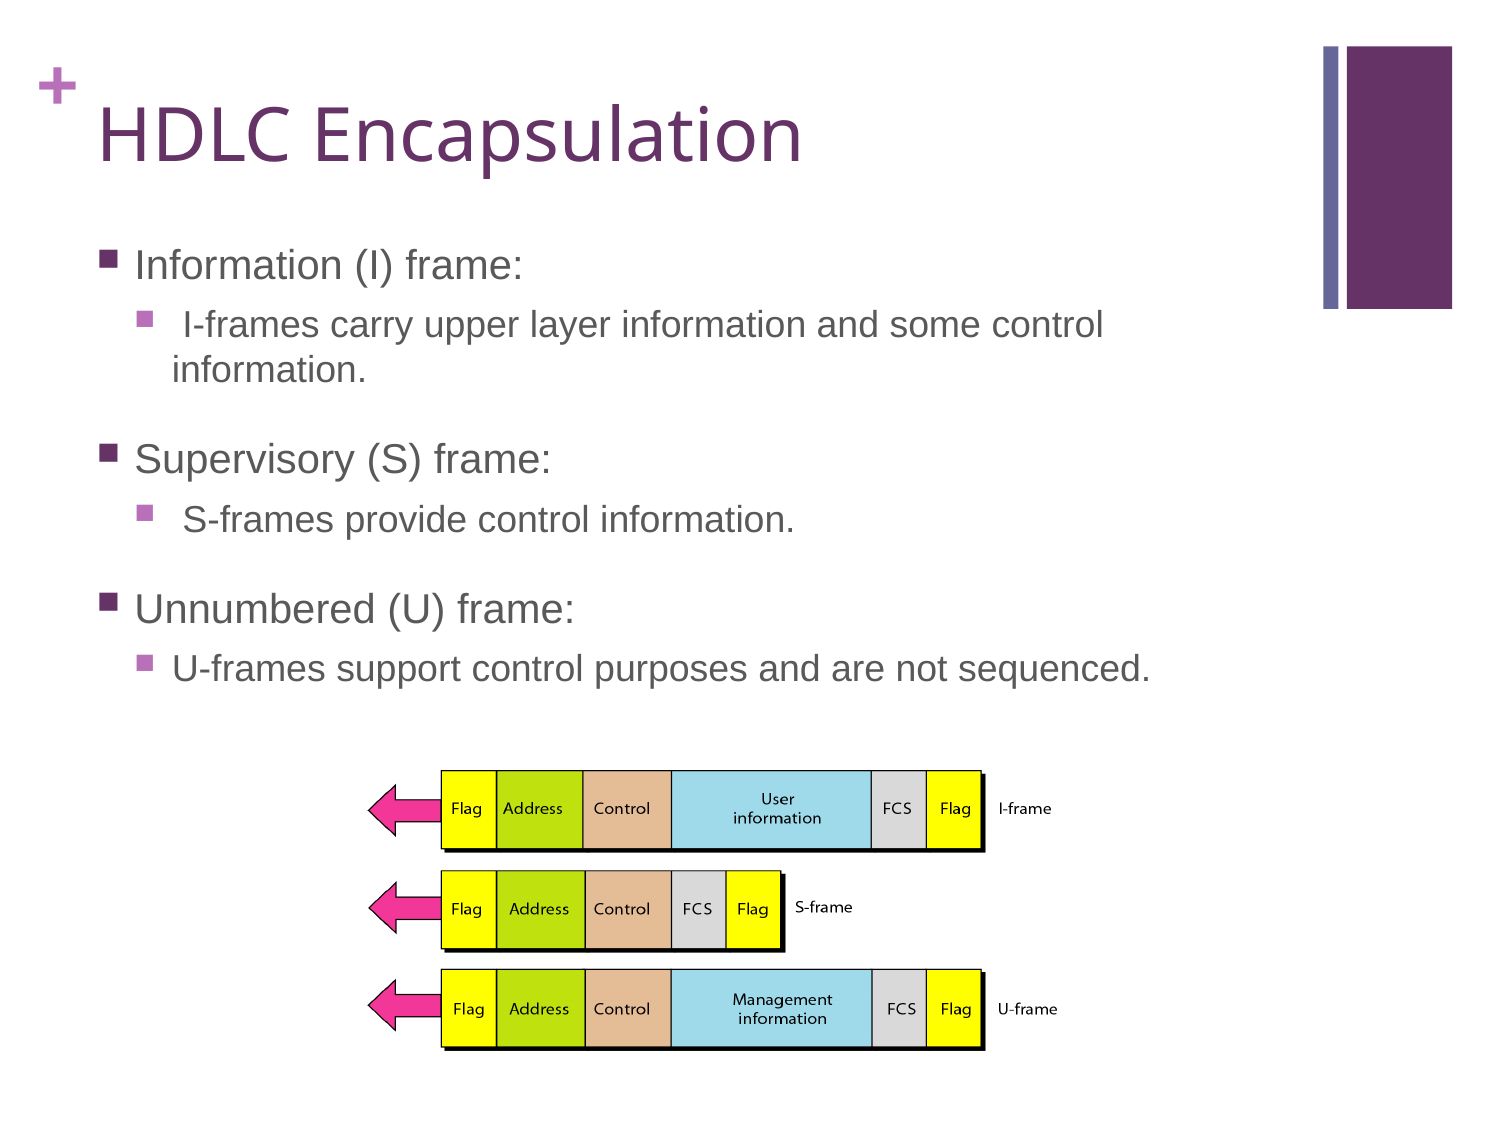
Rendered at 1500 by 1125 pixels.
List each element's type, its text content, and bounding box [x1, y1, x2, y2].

picture [366, 769, 1058, 1052]
title HDLC Encapsulation [81, 79, 1322, 230]
list Information (I) frame: I-frames carry upper layer information and some control information. Supervisory (S) frame: S-frames provide control information. Unnumbered (U) frame: U-frames support control purposes and are not sequenced. [81, 230, 1322, 911]
